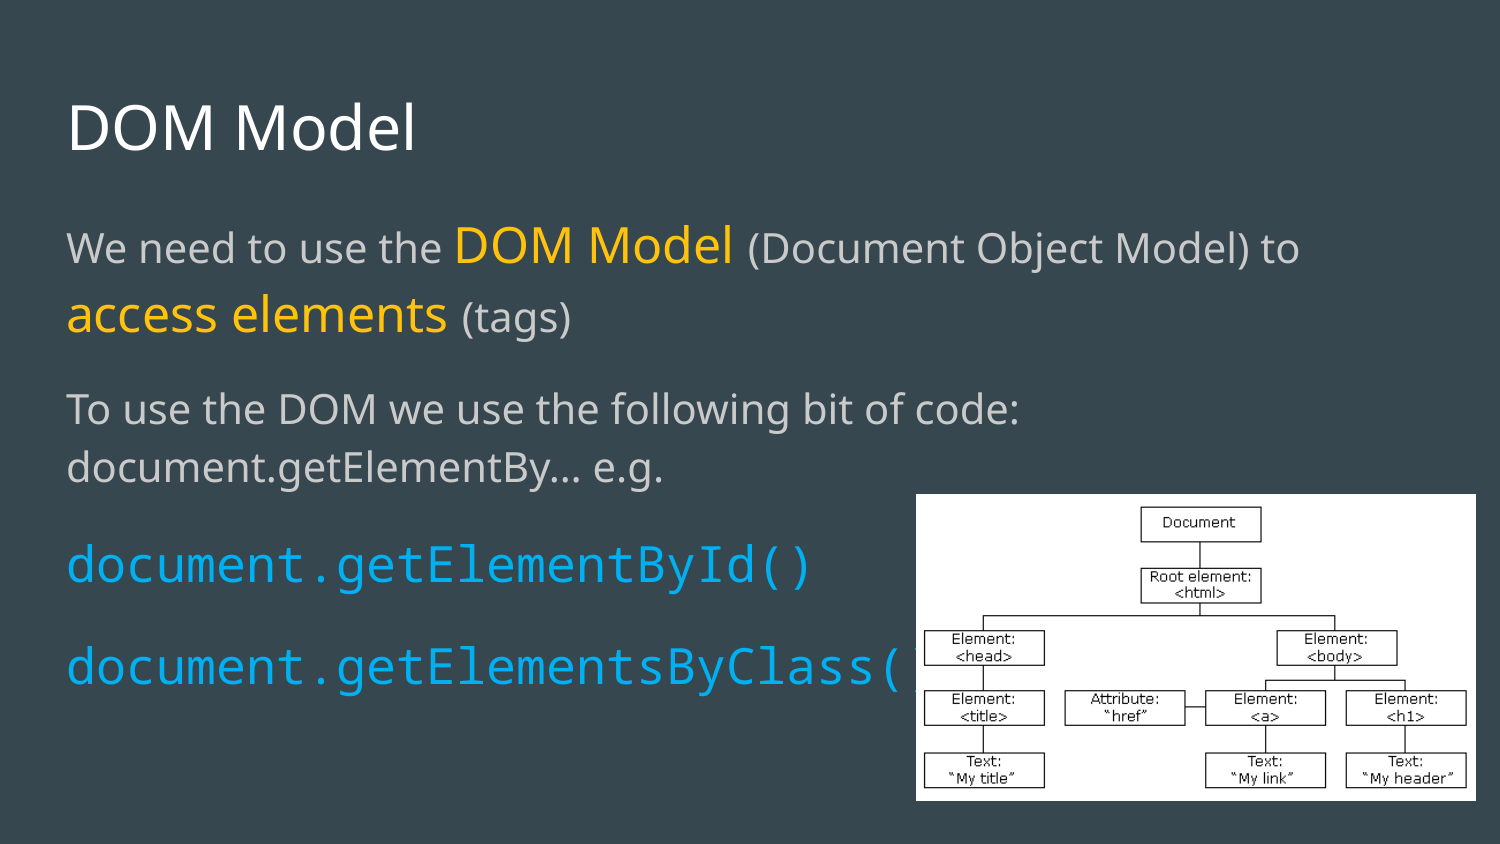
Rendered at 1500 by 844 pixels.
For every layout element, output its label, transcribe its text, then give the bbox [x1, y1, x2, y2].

title DOM Model [51, 72, 1449, 167]
list We need to use the DOM Model (Document Object Model) to access elements (tags) To use the DOM we use the following bit of code: document.getElementBy… e.g. document.getElementById() document.getElementsByClass() [51, 189, 1476, 750]
picture [916, 494, 1476, 801]
